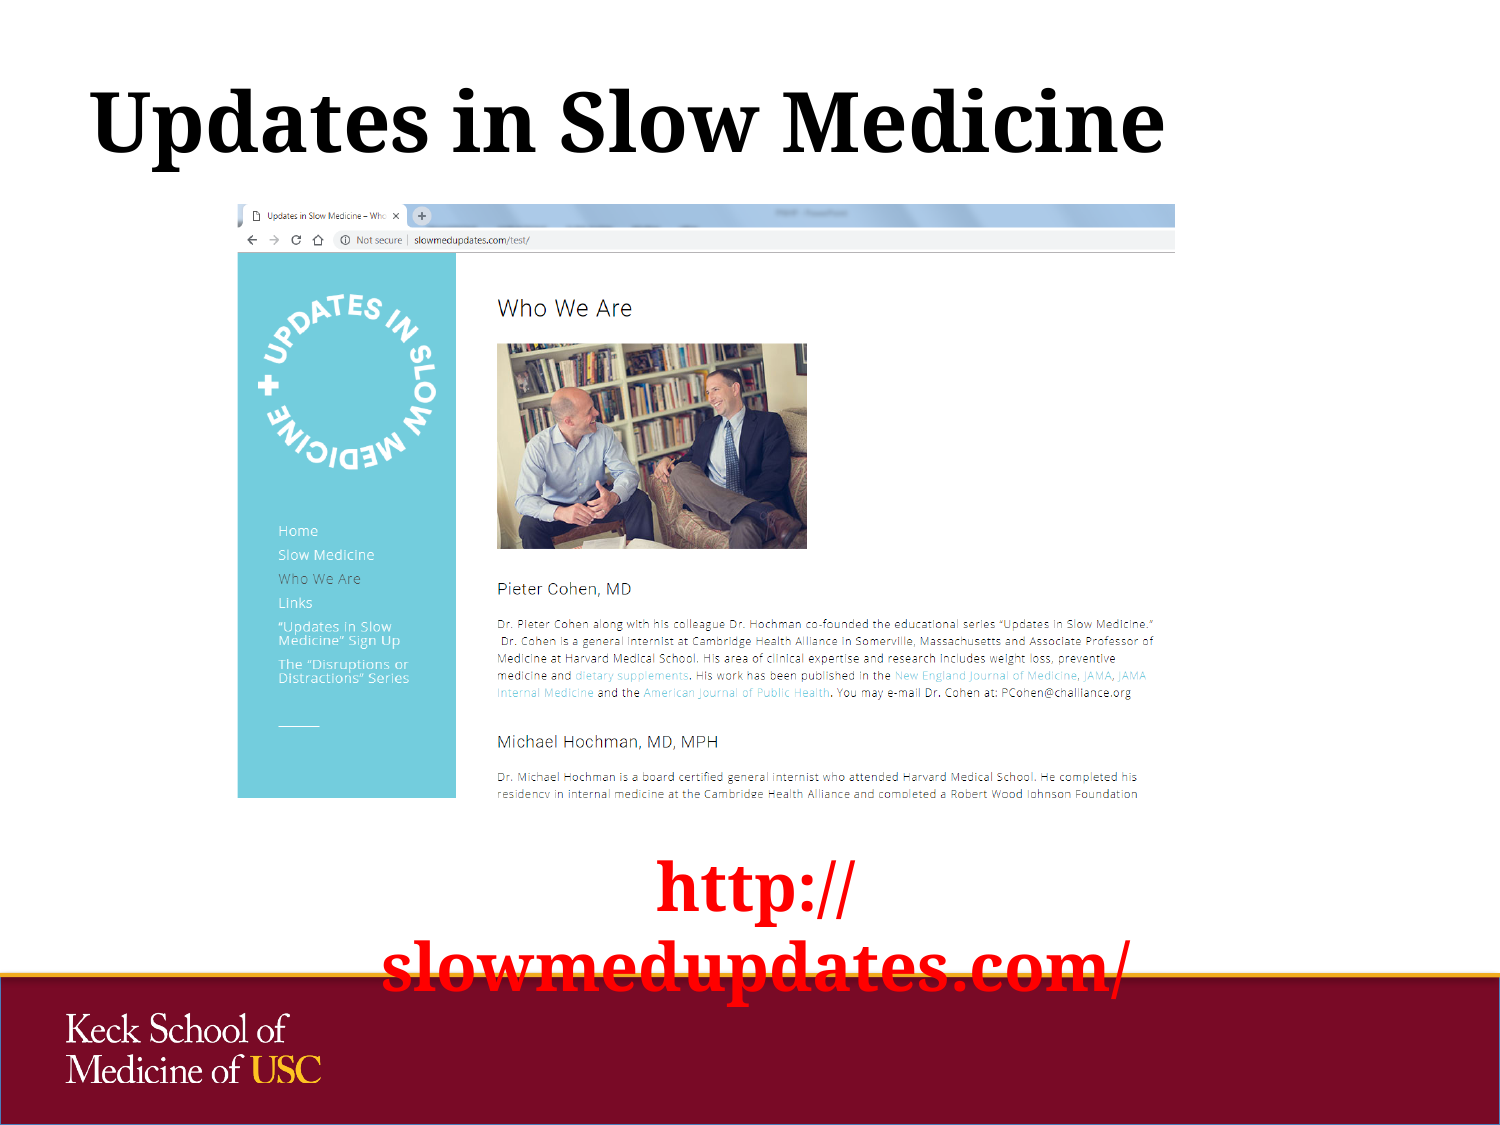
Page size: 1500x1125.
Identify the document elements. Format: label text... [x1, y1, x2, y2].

text_box http://slowmedupdates.com/ [274, 837, 1238, 1013]
title Updates in Slow Medicine [75, 37, 1425, 200]
picture [237, 199, 1176, 799]
